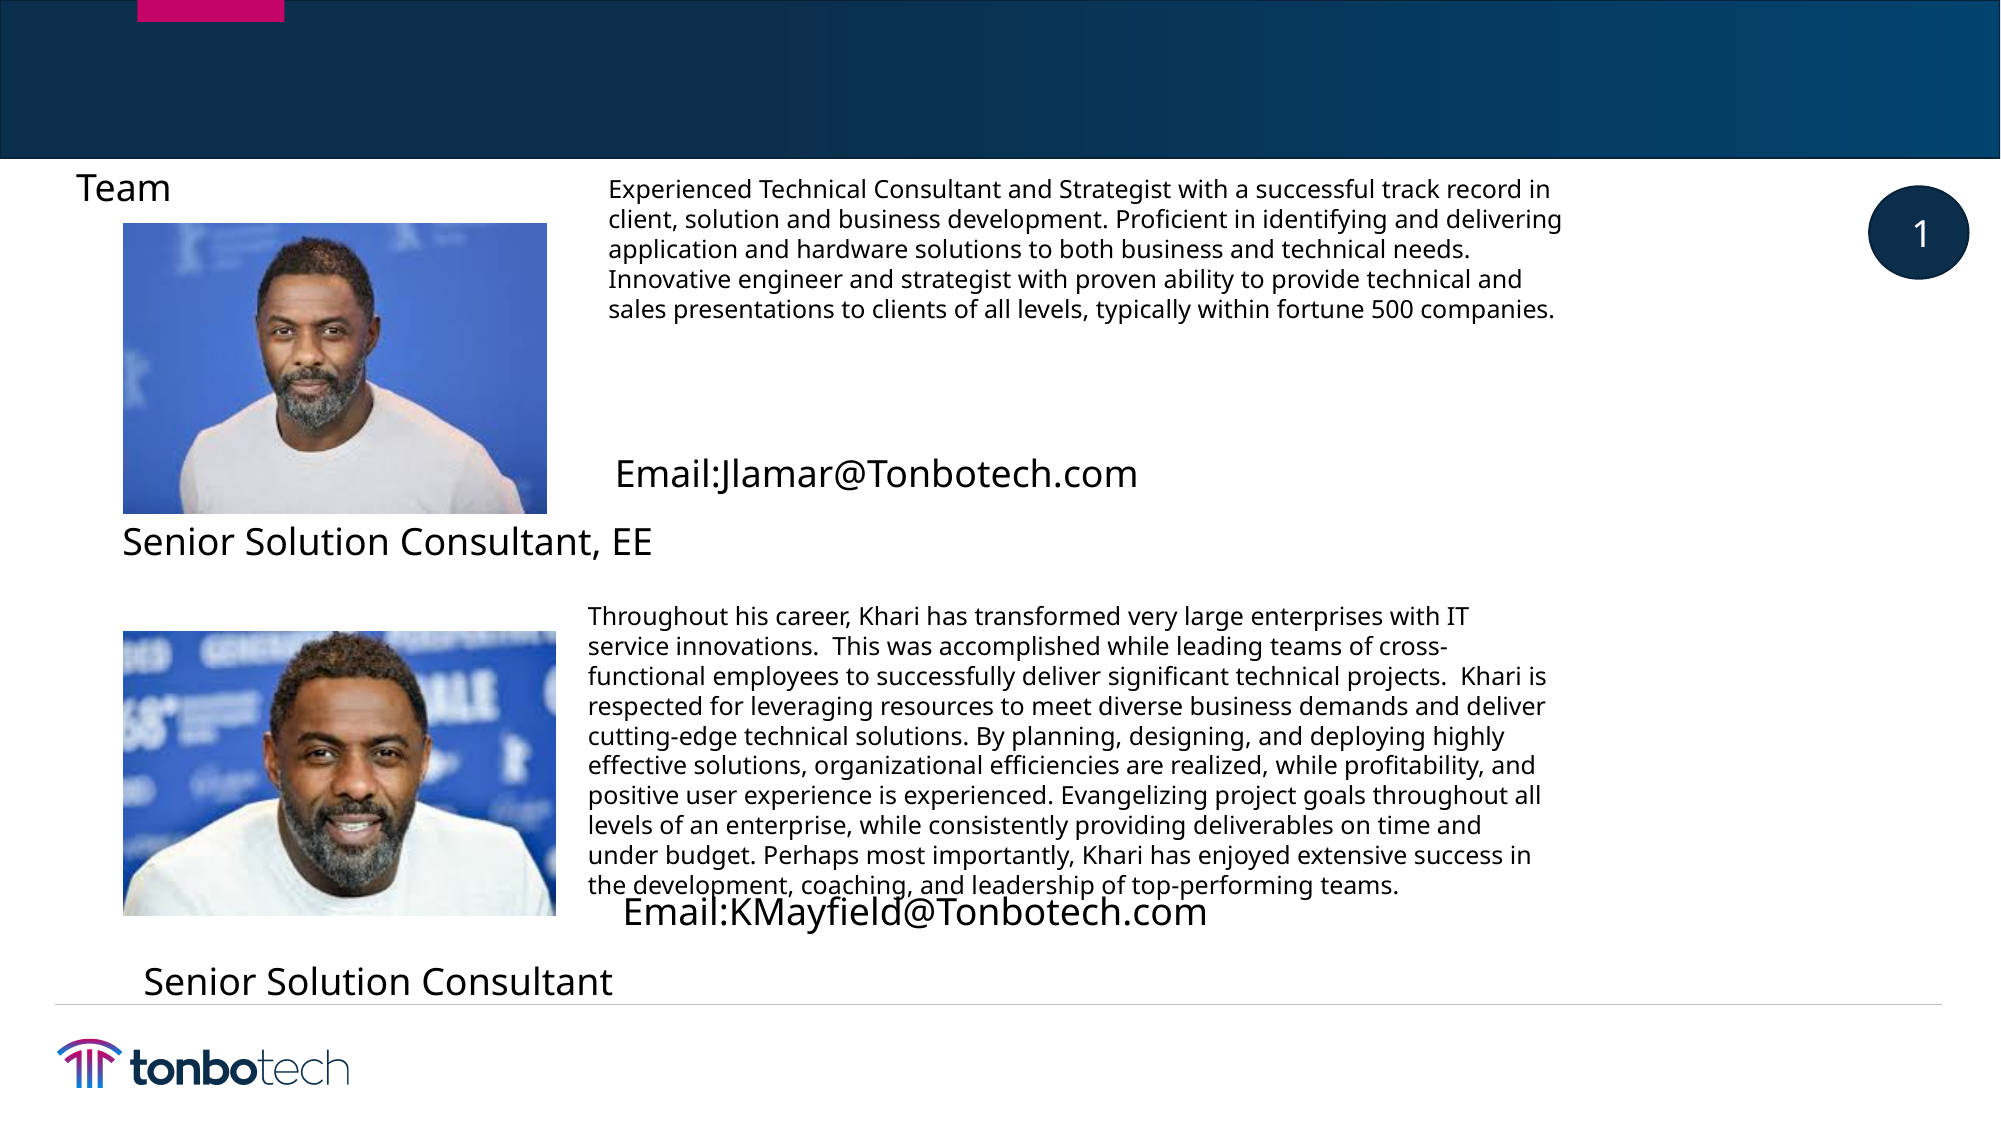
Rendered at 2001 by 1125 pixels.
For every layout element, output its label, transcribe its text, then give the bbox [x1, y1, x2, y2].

picture [54, 1034, 352, 1094]
picture [122, 223, 547, 514]
text_box Email:Jlamar@Tonbotech.com [599, 442, 1198, 503]
text_box [1868, 185, 1970, 280]
text_box Email:KMayfield@Tonbotech.com [607, 880, 1348, 941]
text_box Senior Solution Consultant [128, 950, 869, 1011]
text_box 1 [1896, 202, 1942, 262]
text_box Senior Solution Consultant, EE [107, 510, 848, 571]
text_box Team [61, 156, 269, 217]
text_box Experienced Technical Consultant and Strategist with a successful track record in client, solution and business development. Proficient in identifying and delivering application and hardware solutions to both business and technical needs. Innovative engineer and strategist with proven ability to provide technical and sales presentations to clients of all levels, typically within fortune 500 companies. [593, 166, 1594, 331]
text_box Throughout his career, Khari has transformed very large enterprises with IT service innovations. This was accomplished while leading teams of cross-functional employees to successfully deliver significant technical projects. Khari is respected for leveraging resources to meet diverse business demands and deliver cutting-edge technical solutions. By planning, designing, and deploying highly effective solutions, organizational efficiencies are realized, while profitability, and positive user experience is experienced. Evangelizing project goals throughout all levels of an enterprise, while consistently providing deliverables on time and under budget. Perhaps most importantly, Khari has enjoyed extensive success in the development, coaching, and leadership of top-performing teams. [573, 593, 1574, 908]
picture [122, 631, 556, 916]
